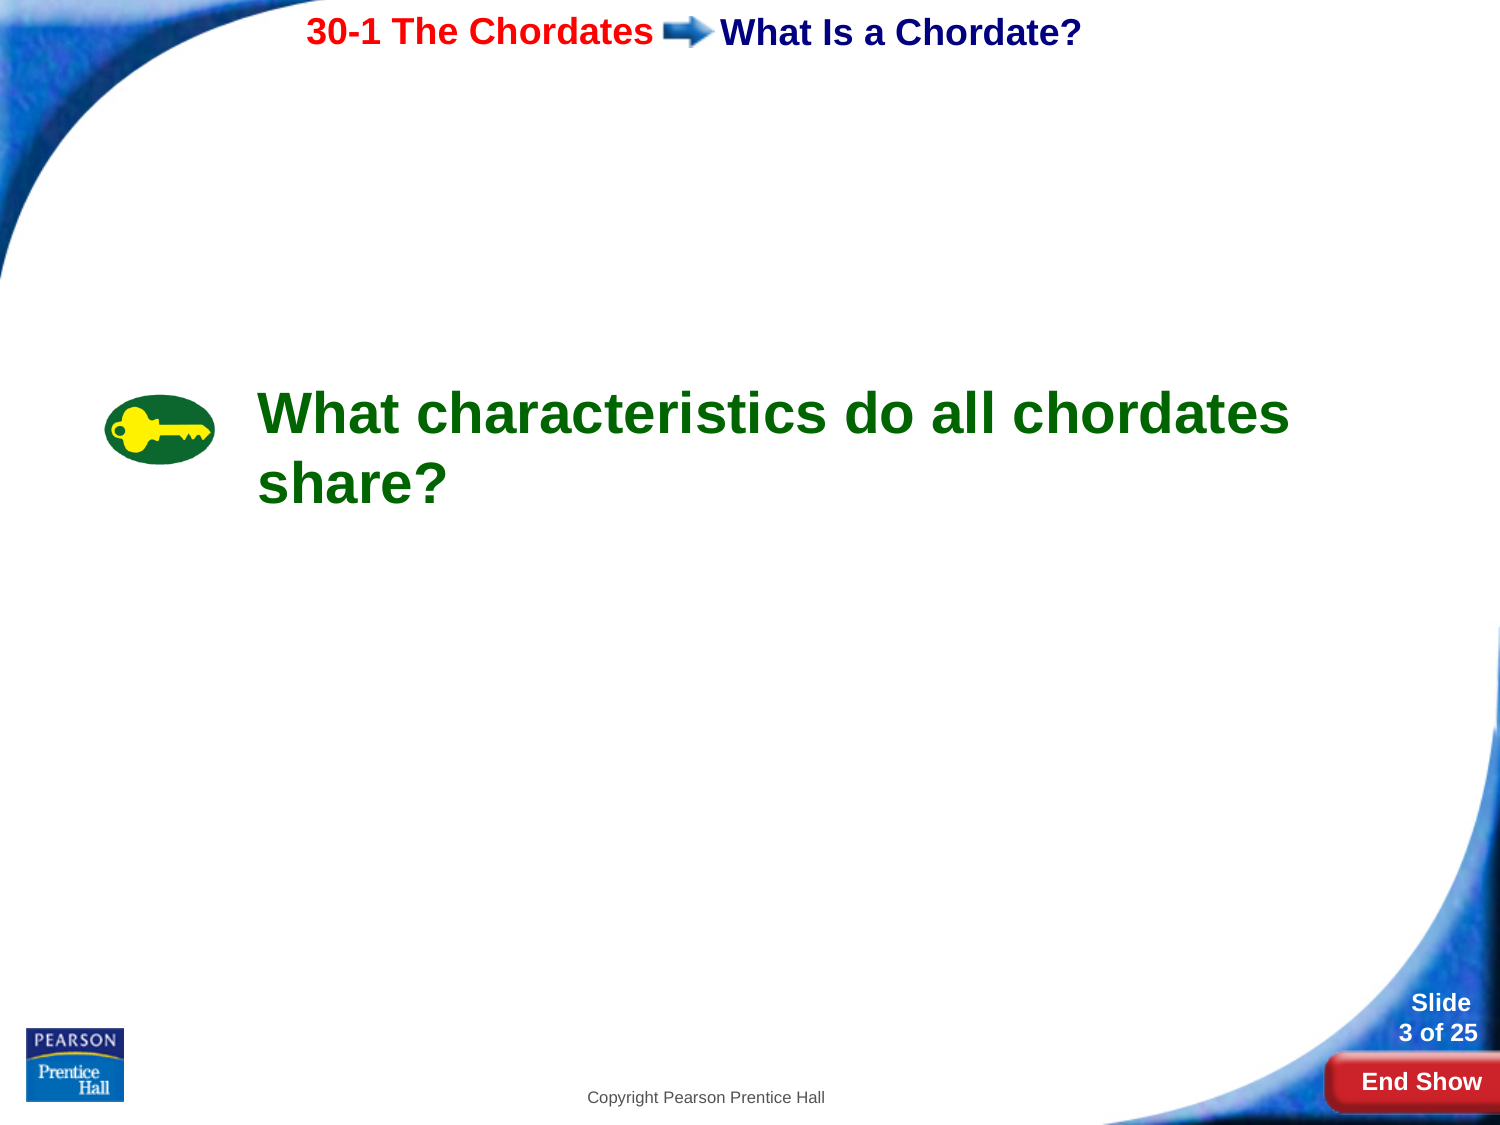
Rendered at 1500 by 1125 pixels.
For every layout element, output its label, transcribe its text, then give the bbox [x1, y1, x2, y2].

list What characteristics do all chordates share? [44, 179, 1500, 938]
title What Is a Chordate? [704, 0, 1375, 76]
footer Copyright Pearson Prentice Hall [468, 1078, 945, 1105]
picture [0, 0, 1500, 1125]
